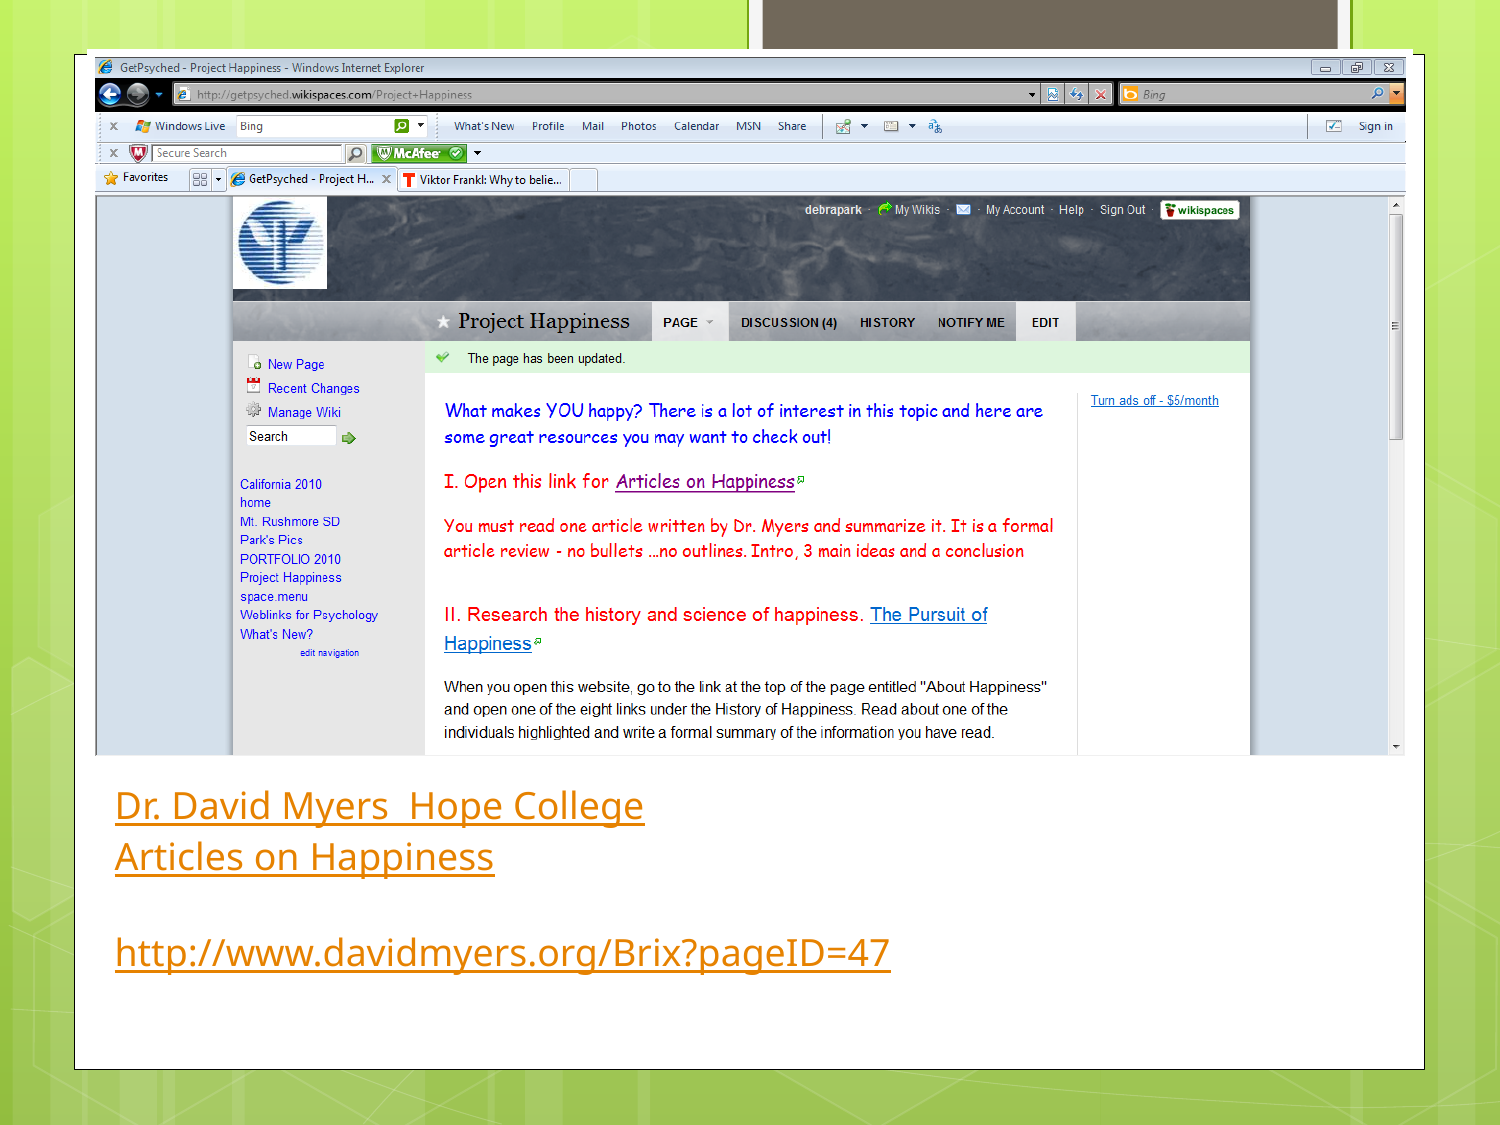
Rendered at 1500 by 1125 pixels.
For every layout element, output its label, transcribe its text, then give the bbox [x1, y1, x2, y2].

picture [87, 49, 1413, 764]
text_box Dr. David Myers Hope College Articles on Happiness http://www.davidmyers.org/Brix?pageID=47 [99, 774, 1440, 1078]
